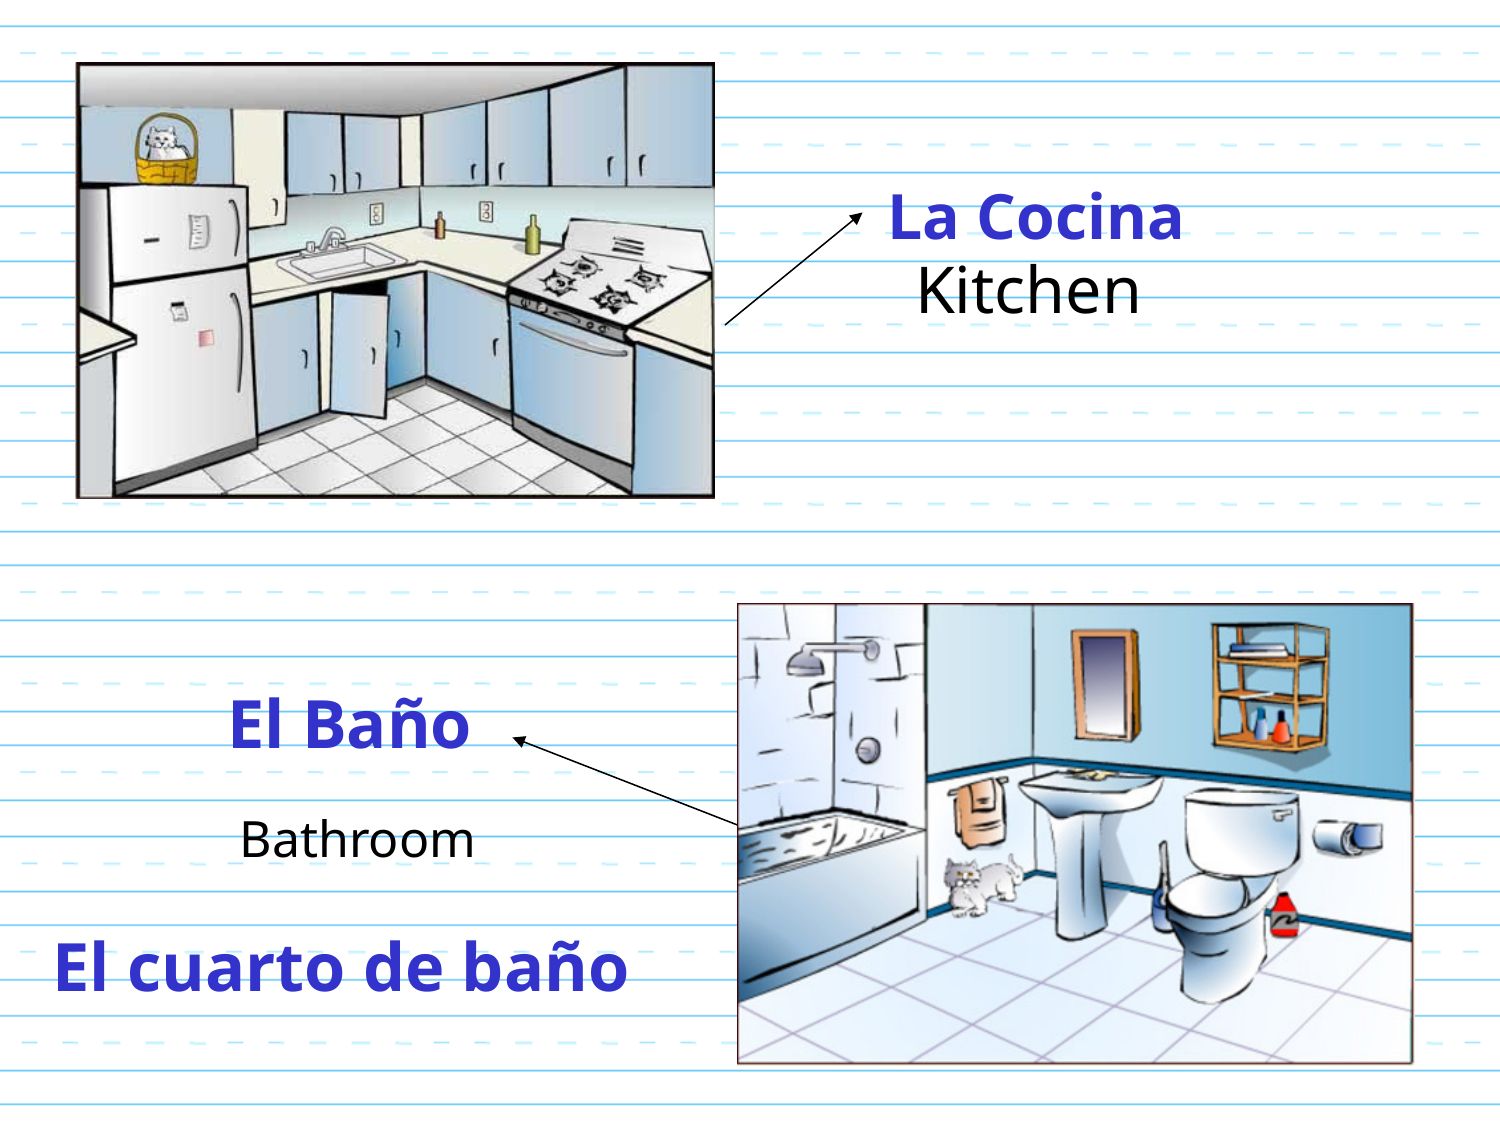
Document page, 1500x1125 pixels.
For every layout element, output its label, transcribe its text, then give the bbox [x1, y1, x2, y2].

list Kitchen [900, 249, 1238, 325]
text_box Bathroom [225, 799, 500, 875]
text_box El cuarto de baño [37, 917, 725, 1013]
title La Cocina [872, 170, 1349, 259]
text_box El Baño [212, 674, 538, 770]
text_box [512, 736, 732, 823]
text_box [724, 212, 863, 326]
picture [0, 0, 1500, 1125]
